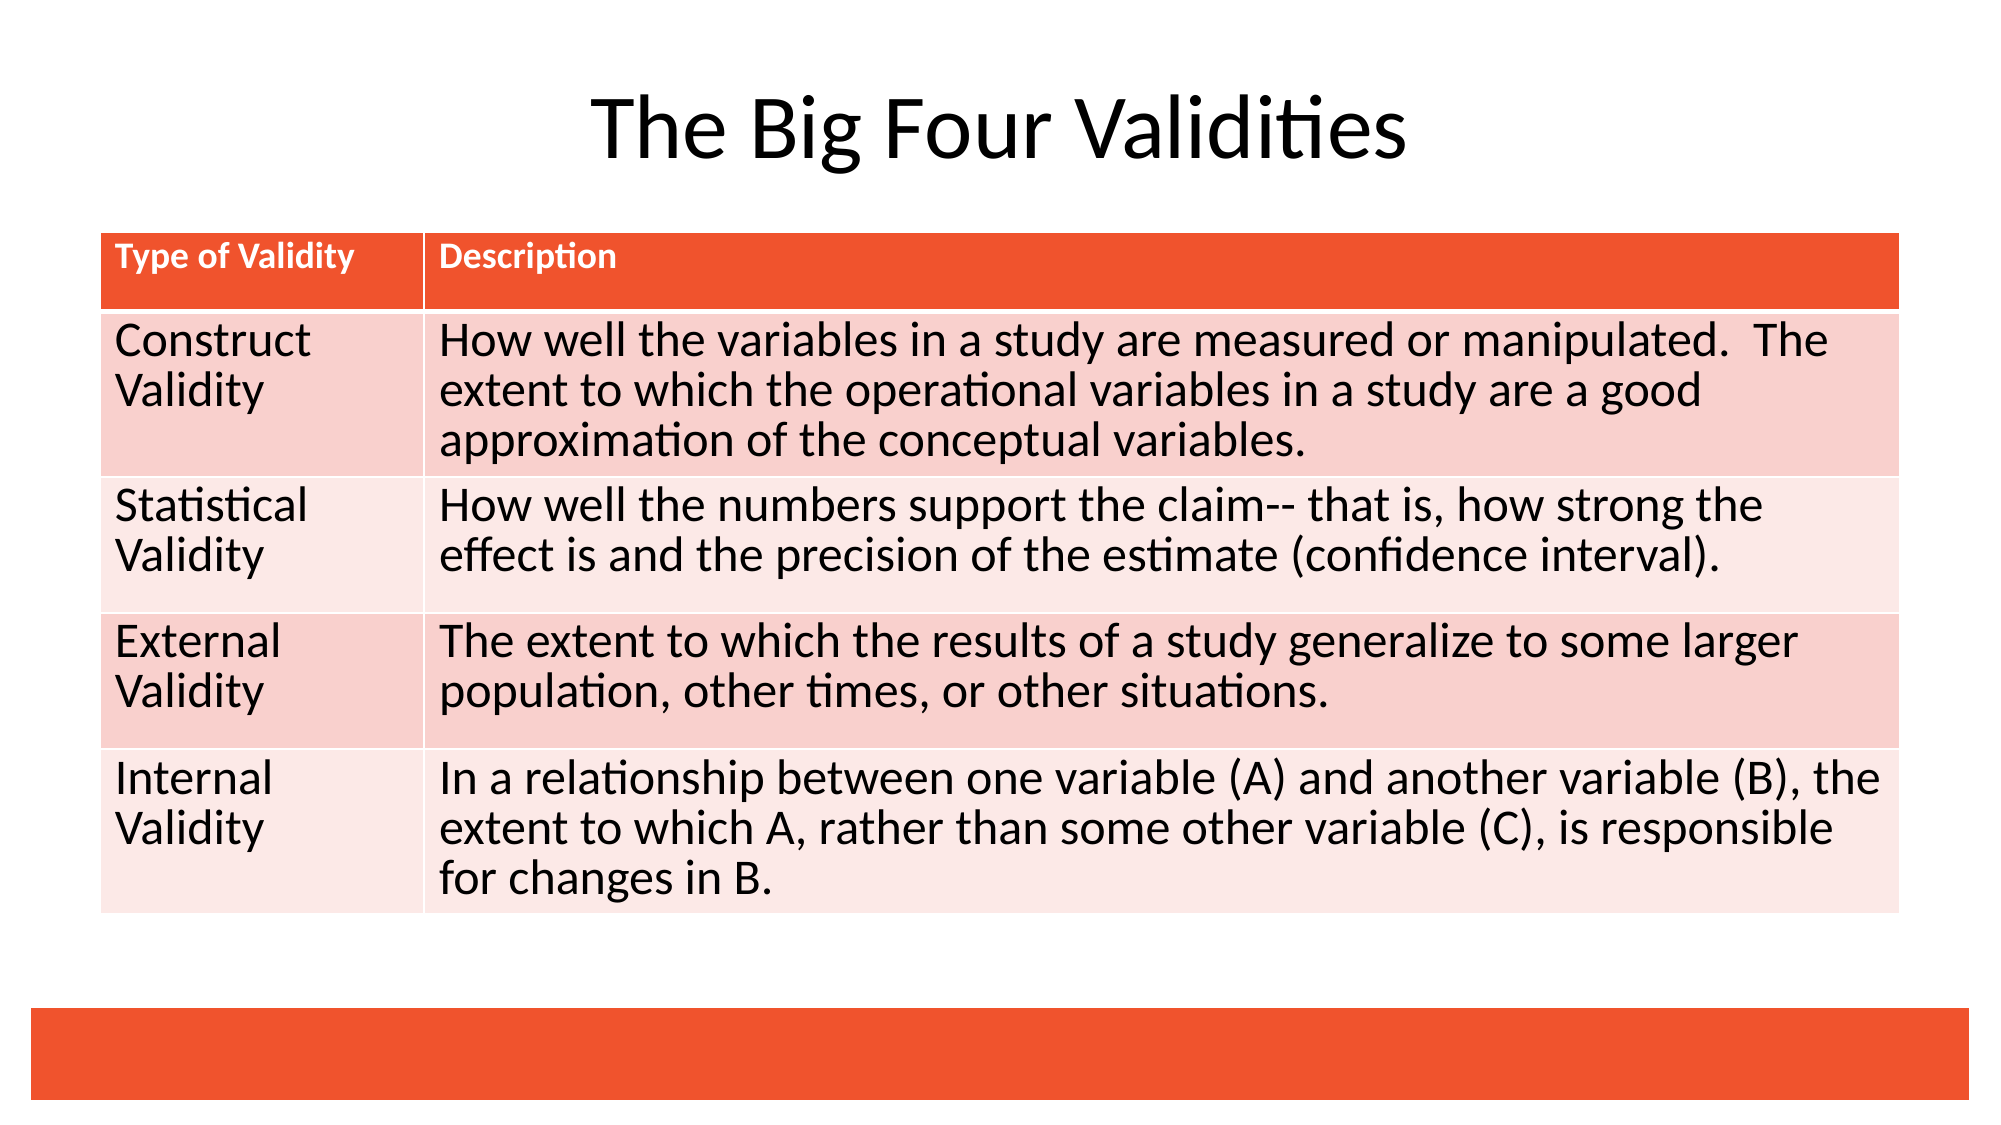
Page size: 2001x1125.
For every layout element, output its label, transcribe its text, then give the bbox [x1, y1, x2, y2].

table_header Type of Validity [101, 233, 423, 309]
table_cell How well the variables in a study are measured or manipulated. The extent to which the operational variables in a study are a good approximation of the conceptual variables. [425, 314, 1899, 476]
table_cell Construct Validity [101, 314, 423, 476]
table_cell In a relationship between one variable (A) and another variable (B), the extent to which A, rather than some other variable (C), is responsible for changes in B. [425, 750, 1899, 913]
table_cell External Validity [101, 614, 423, 748]
title The Big Four Validities [99, 45, 1900, 199]
table_cell How well the numbers support the claim-- that is, how strong the effect is and the precision of the estimate (confidence interval). [425, 478, 1899, 612]
table_cell Internal Validity [101, 750, 423, 913]
table_header Description [425, 233, 1899, 309]
table_cell Statistical Validity [101, 478, 423, 612]
table_cell The extent to which the results of a study generalize to some larger population, other times, or other situations. [425, 614, 1899, 748]
